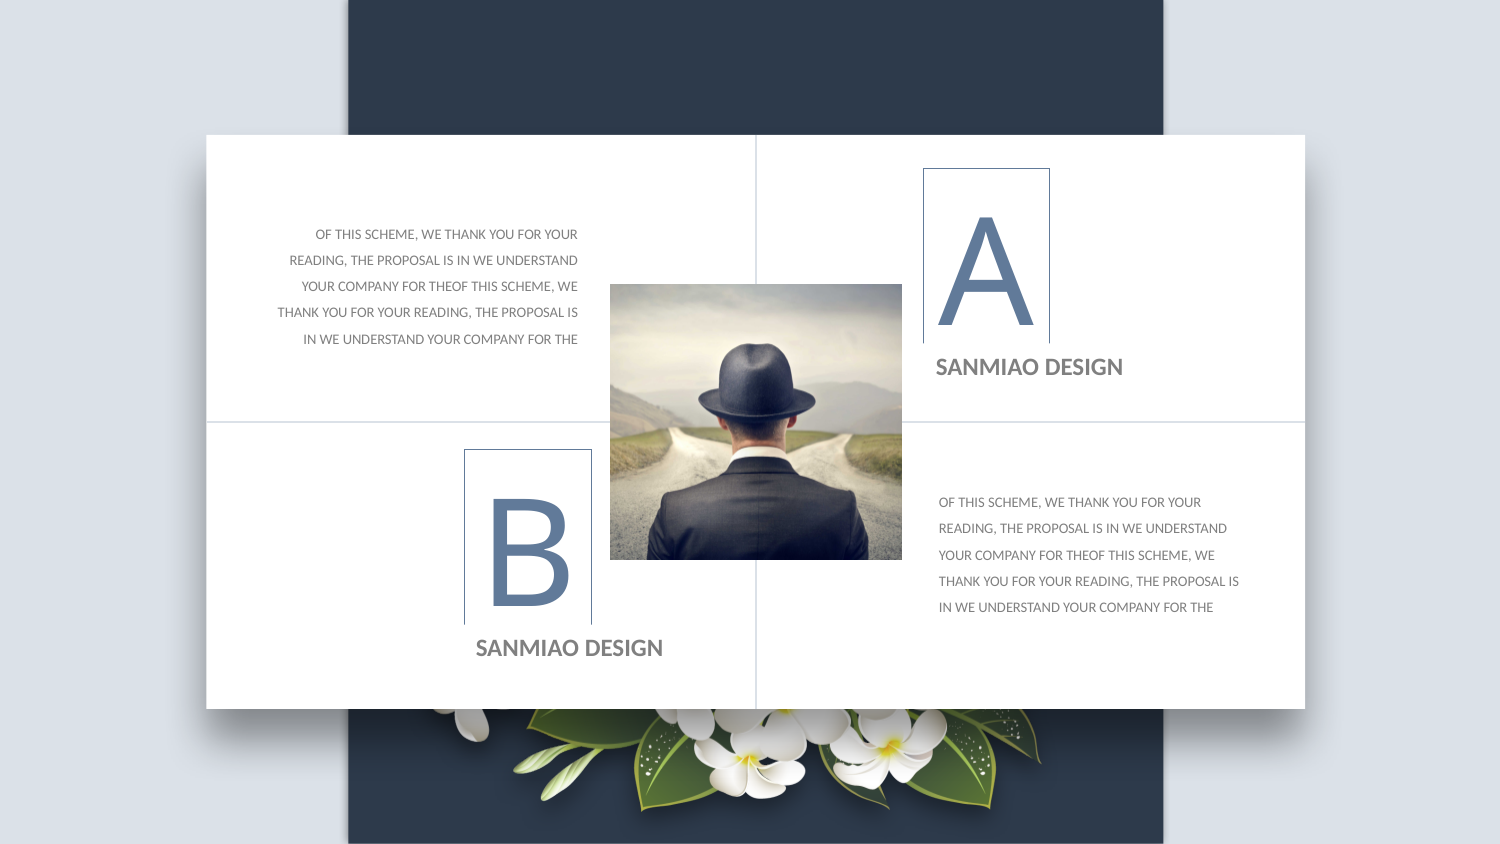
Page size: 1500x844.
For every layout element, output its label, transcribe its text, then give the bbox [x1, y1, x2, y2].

text_box [346, 0, 1165, 133]
text_box [427, 773, 1044, 814]
text_box [204, 133, 1307, 711]
text_box B [464, 449, 592, 624]
picture [609, 284, 902, 560]
text_box OF THIS SCHEME, WE THANK YOU FOR YOUR READING, THE PROPOSAL IS IN WE UNDERSTAND YOUR COMPANY FOR THEOF THIS SCHEME, WE THANK YOU FOR YOUR READING, THE PROPOSAL IS IN WE UNDERSTAND YOUR COMPANY FOR THE [924, 476, 1263, 649]
text_box SANMIAO DESIGN [921, 343, 1139, 389]
text_box A [923, 168, 1050, 343]
text_box OF THIS SCHEME, WE THANK YOU FOR YOUR READING, THE PROPOSAL IS IN WE UNDERSTAND YOUR COMPANY FOR THEOF THIS SCHEME, WE THANK YOU FOR YOUR READING, THE PROPOSAL IS IN WE UNDERSTAND YOUR COMPANY FOR THE [253, 208, 593, 381]
text_box SANMIAO DESIGN [461, 624, 679, 670]
text_box [346, 773, 1165, 844]
